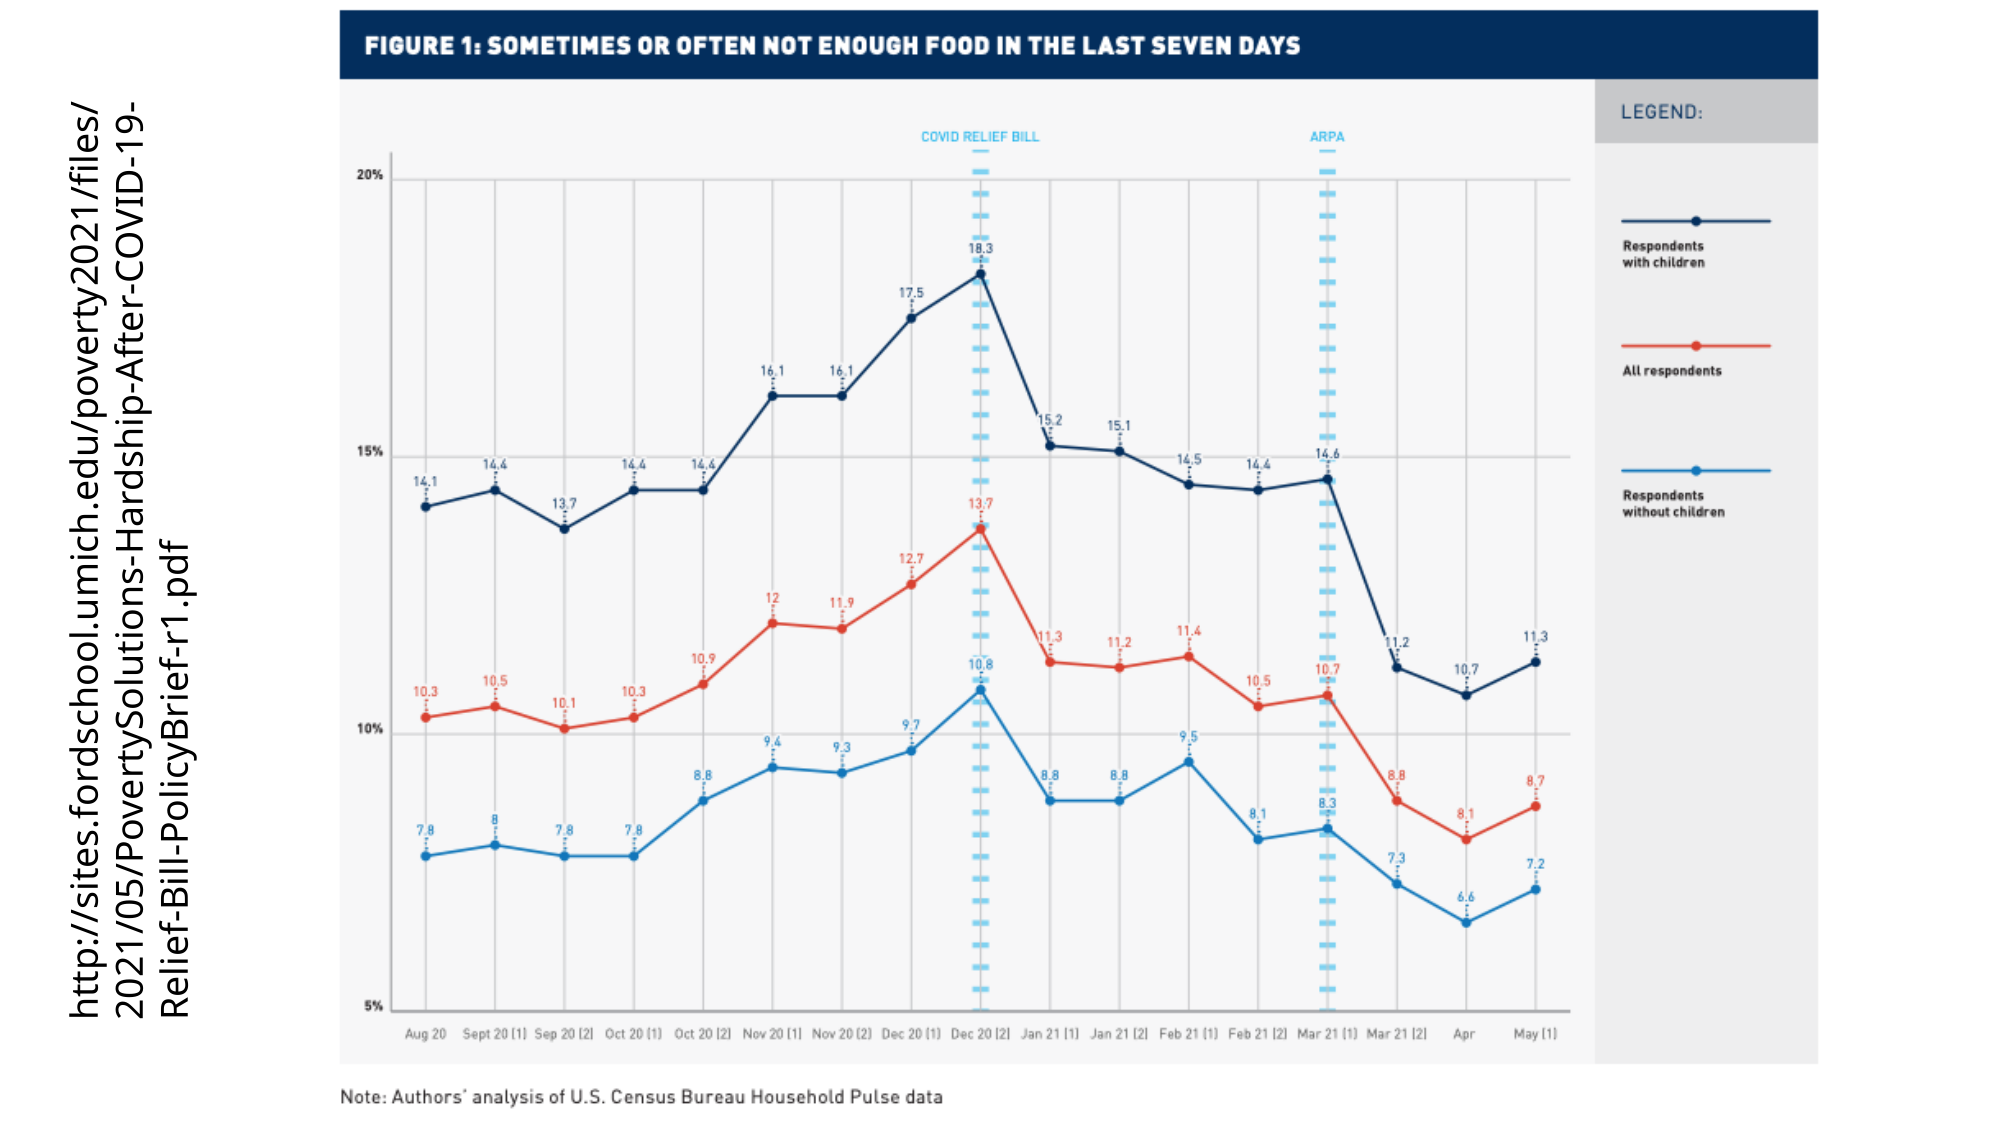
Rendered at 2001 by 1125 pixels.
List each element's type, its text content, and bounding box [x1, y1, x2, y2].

text_box http://sites.fordschool.umich.edu/poverty2021/files/2021/05/PovertySolutions-Hardship-After-COVID-19-Relief-Bill-PolicyBrief-r1.pdf [52, 35, 203, 1036]
picture [332, 0, 1826, 1125]
